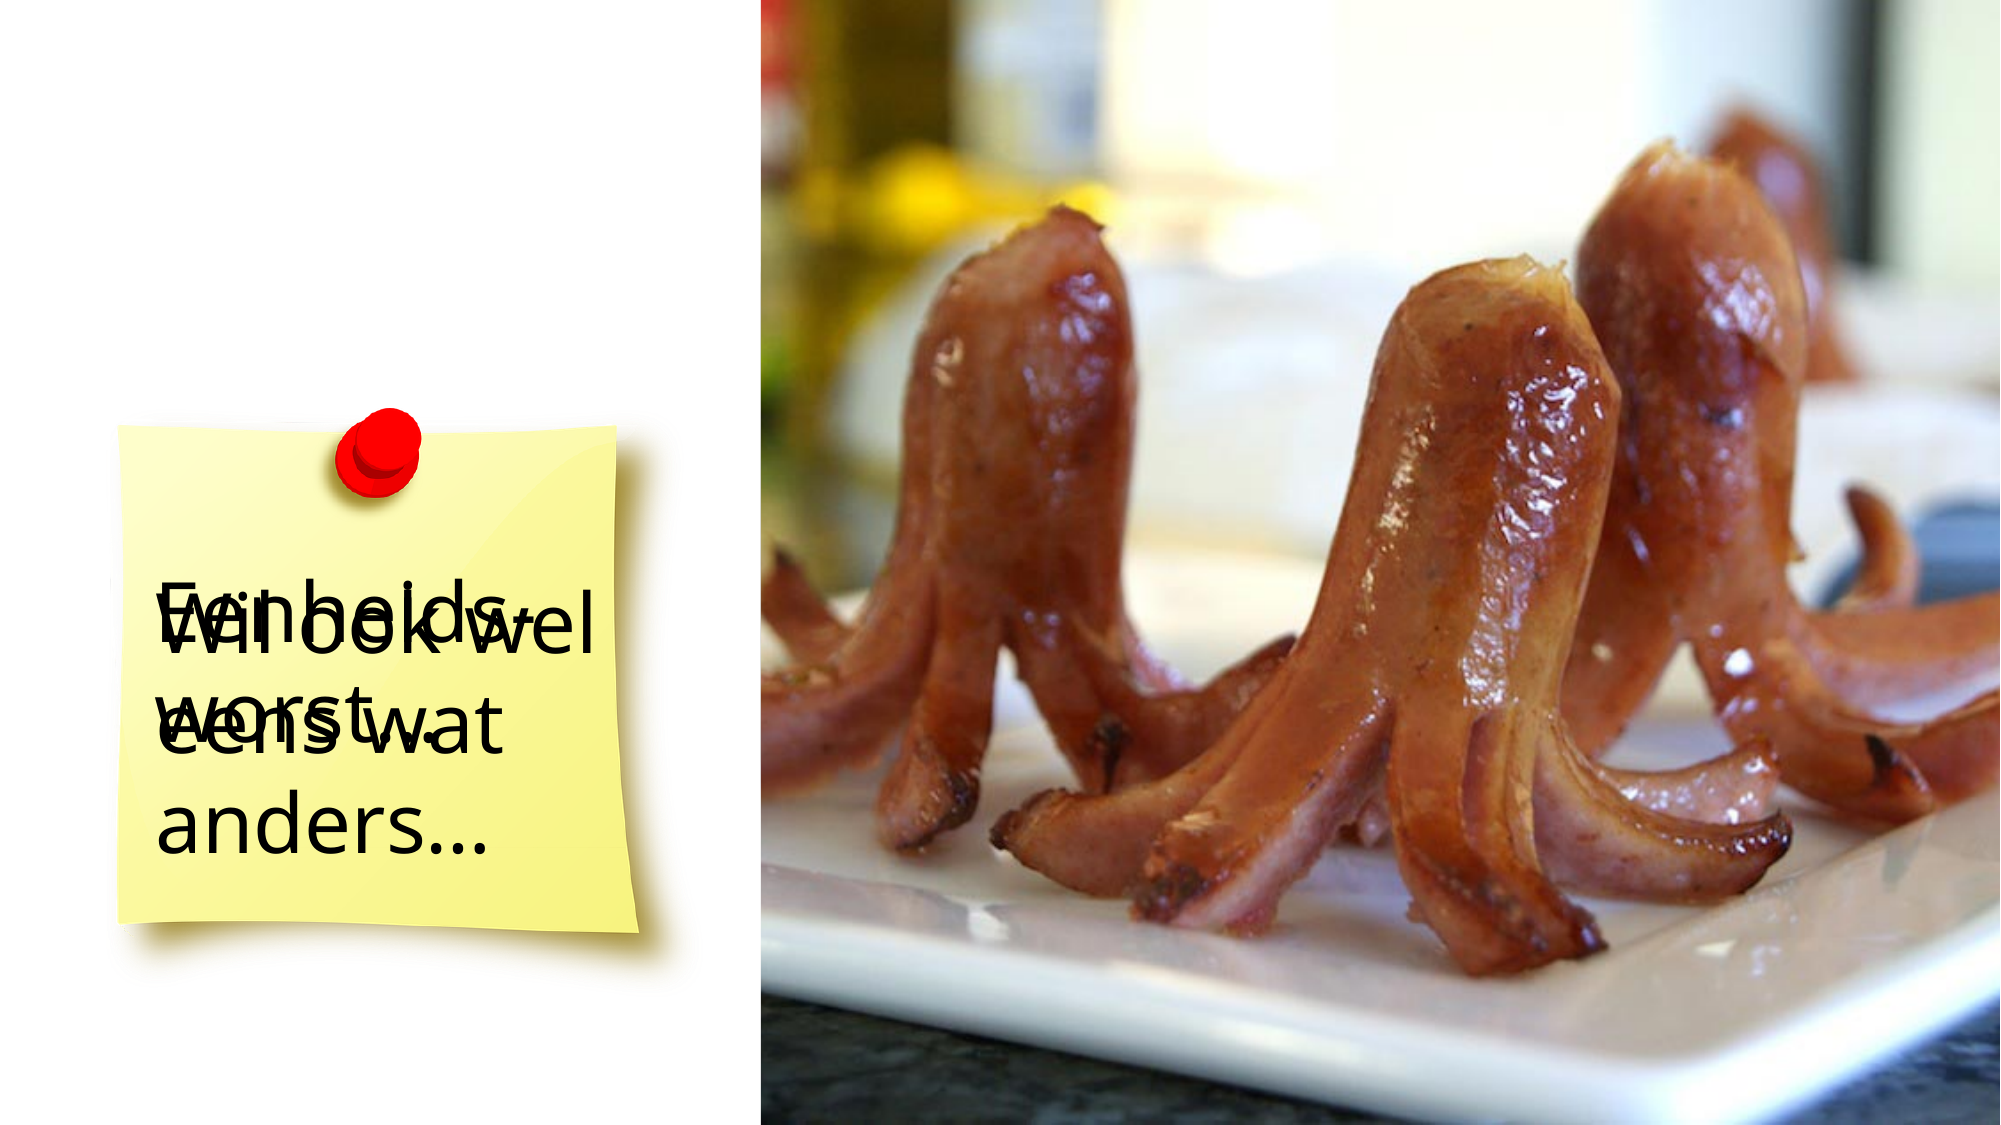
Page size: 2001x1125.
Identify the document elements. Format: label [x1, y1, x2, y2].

list [106, 408, 706, 1002]
picture [760, 0, 2000, 1125]
